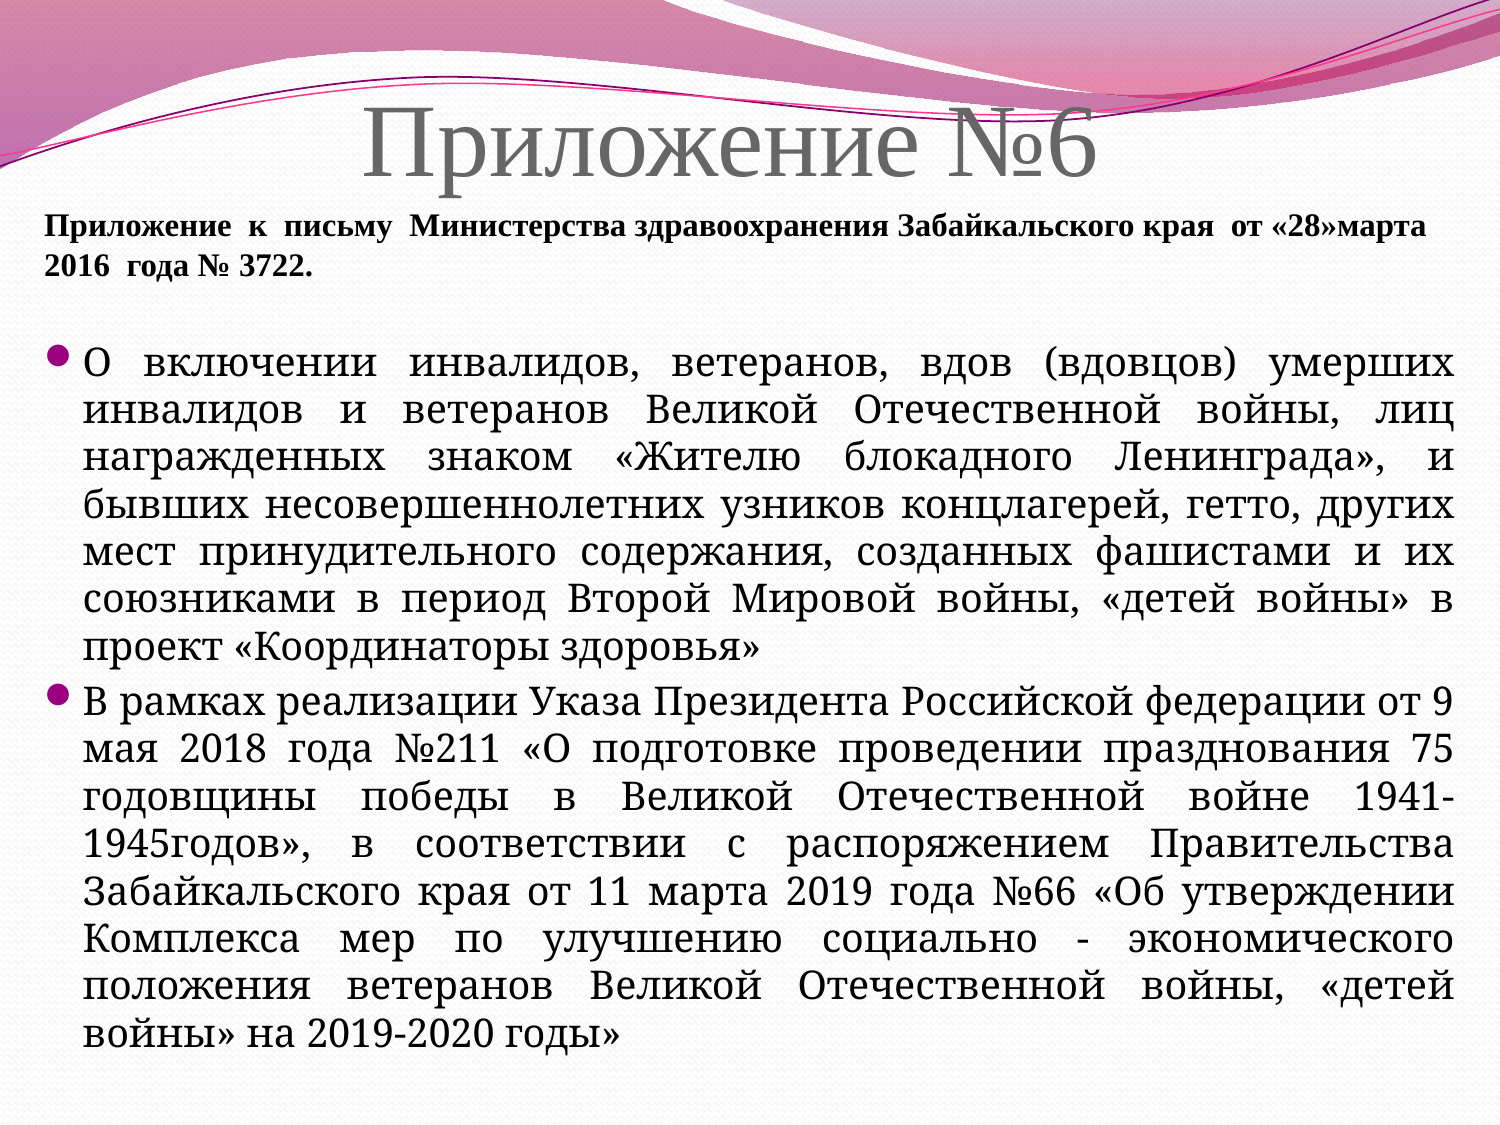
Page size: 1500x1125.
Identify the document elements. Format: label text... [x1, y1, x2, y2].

list Приложение к письму Министерства здравоохранения Забайкальского края от «28»марта 2016 года № 3722. О включении инвалидов, ветеранов, вдов (вдовцов) умерших инвалидов и ветеранов Великой Отечественной войны, лиц награжденных знаком «Жителю блокадного Ленинграда», и бывших несовершеннолетних узников концлагерей, гетто, других мест принудительного содержания, созданных фашистами и их союзниками в период Второй Мировой войны, «детей войны» в проект «Координаторы здоровья» В рамках реализации Указа Президента Российской федерации от 9 мая 2018 года №211 «О подготовке проведении празднования 75 годовщины победы в Великой Отечественной войне 1941-1945годов», в соответствии с распоряжением Правительства Забайкальского края от 11 марта 2019 года №66 «Об утверждении Комплекса мер по улучшению социально - экономического положения ветеранов Великой Отечественной войны, «детей войны» на 2019-2020 годы» [29, 196, 1471, 1071]
title Приложение №6 [64, 66, 1397, 196]
